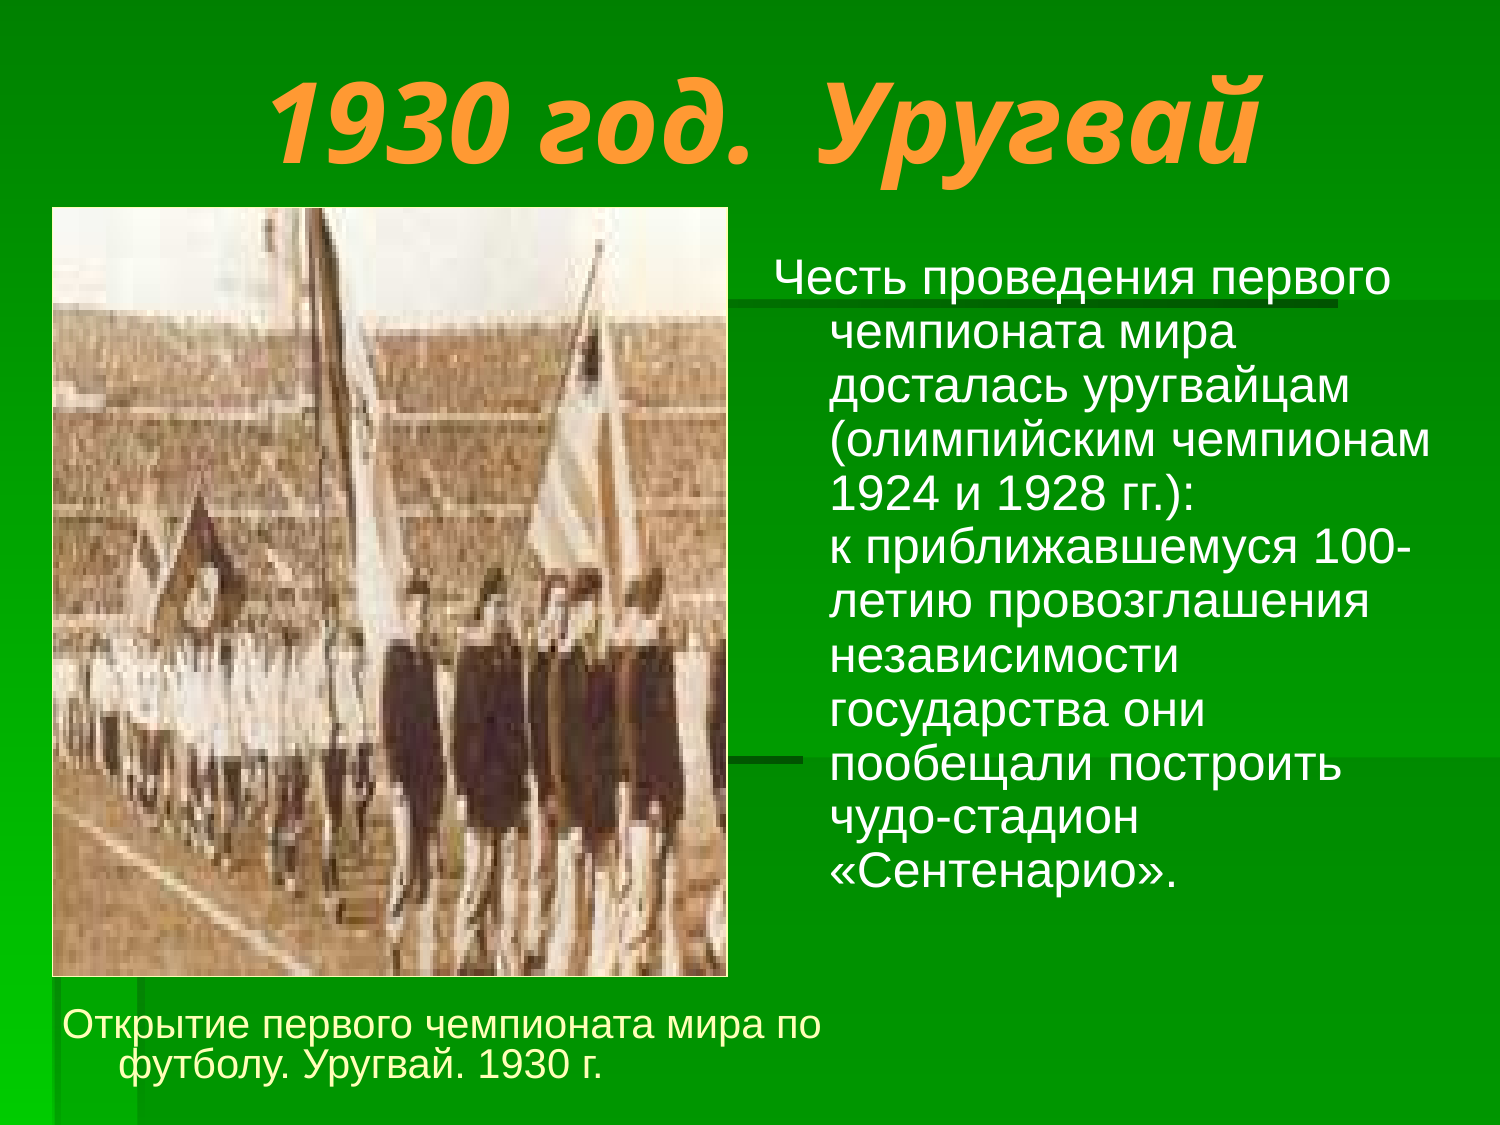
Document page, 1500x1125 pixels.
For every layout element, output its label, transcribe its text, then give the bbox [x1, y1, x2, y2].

text_box Открытие первого чемпионата мира по футболу. Уругвай. 1930 г. [53, 999, 869, 1095]
list Честь проведения первого чемпионата мира досталась уругвайцам (олимпийским чемпионам 1924 и 1928 гг.): к приближавшемуся 100-летию провозглашения независимости государства они пообещали построить чудо-стадион «Сентенарио». [757, 243, 1471, 1001]
title 1930 год. Уругвай [74, 39, 1451, 197]
picture [52, 207, 727, 977]
